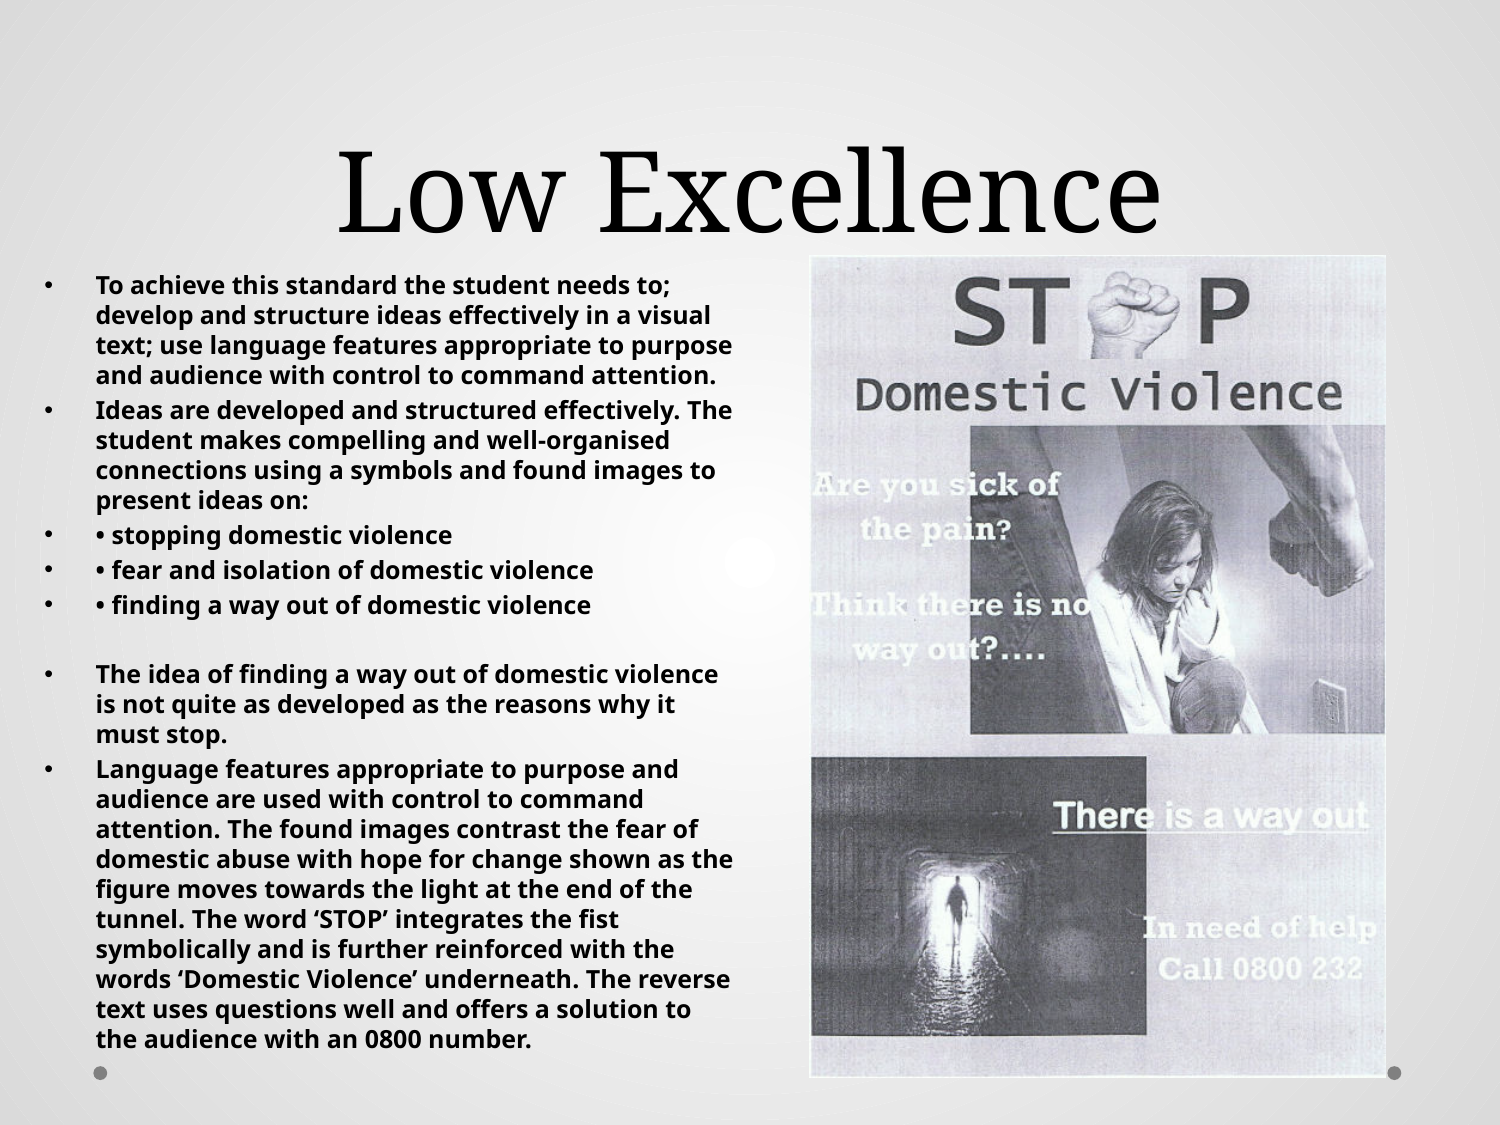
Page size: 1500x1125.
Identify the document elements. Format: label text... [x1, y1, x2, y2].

list To achieve this standard the student needs to; develop and structure ideas effectively in a visual text; use language features appropriate to purpose and audience with control to command attention. Ideas are developed and structured effectively. The student makes compelling and well-organised connections using a symbols and found images to present ideas on: • stopping domestic violence • fear and isolation of domestic violence • finding a way out of domestic violence The idea of finding a way out of domestic violence is not quite as developed as the reasons why it must stop. Language features appropriate to purpose and audience are used with control to command attention. The found images contrast the fear of domestic abuse with hope for change shown as the figure moves towards the light at the end of the tunnel. The word ‘STOP’ integrates the fist symbolically and is further reinforced with the words ‘Domestic Violence’ underneath. The reverse text uses questions well and offers a solution to the audience with an 0800 number. [29, 262, 750, 1094]
picture [808, 255, 1386, 1078]
title Low Excellence [75, 0, 1425, 263]
